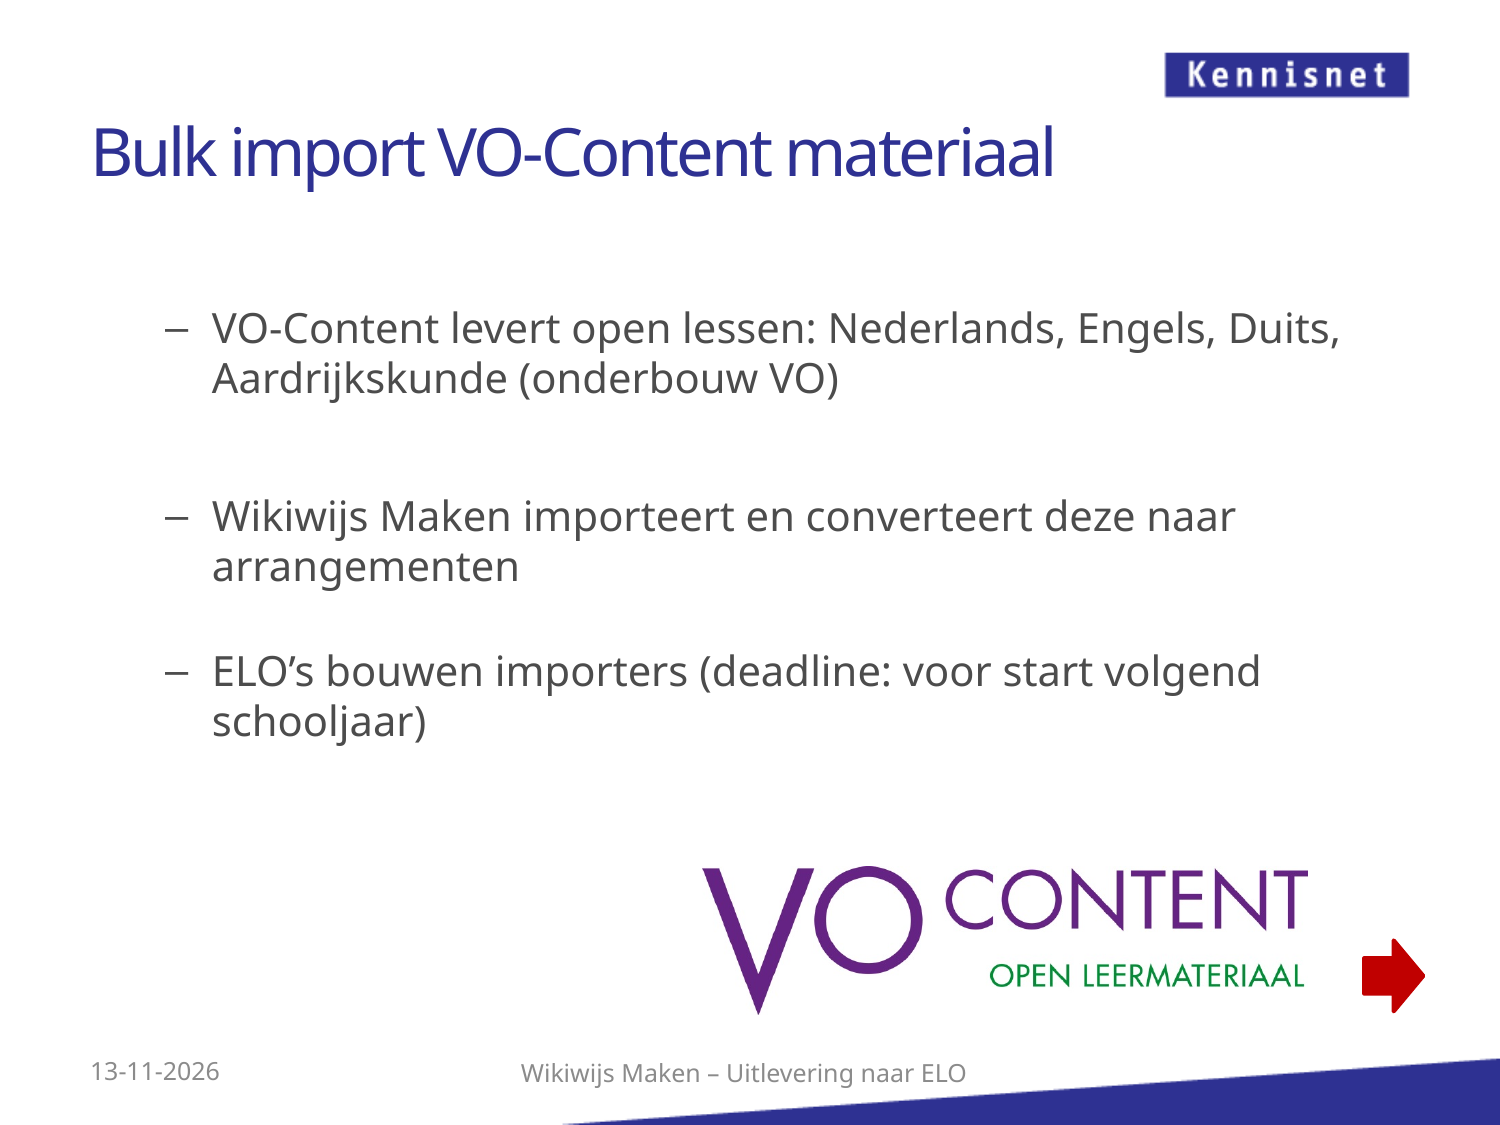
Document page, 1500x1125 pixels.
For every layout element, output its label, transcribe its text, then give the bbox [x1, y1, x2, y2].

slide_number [75, 1042, 278, 1103]
text_box [1362, 938, 1425, 1014]
title Bulk import VO-Content materiaal [74, 55, 1426, 244]
picture [0, 0, 1500, 1125]
list VO-Content levert open lessen: Nederlands, Engels, Duits, Aardrijkskunde (onderbouw VO) Wikiwijs Maken importeert en converteert deze naar arrangementen ELO’s bouwen importers (deadline: voor start volgend schooljaar) [74, 235, 1389, 1000]
footer Wikiwijs Maken – Uitlevering naar ELO [312, 1042, 1176, 1103]
